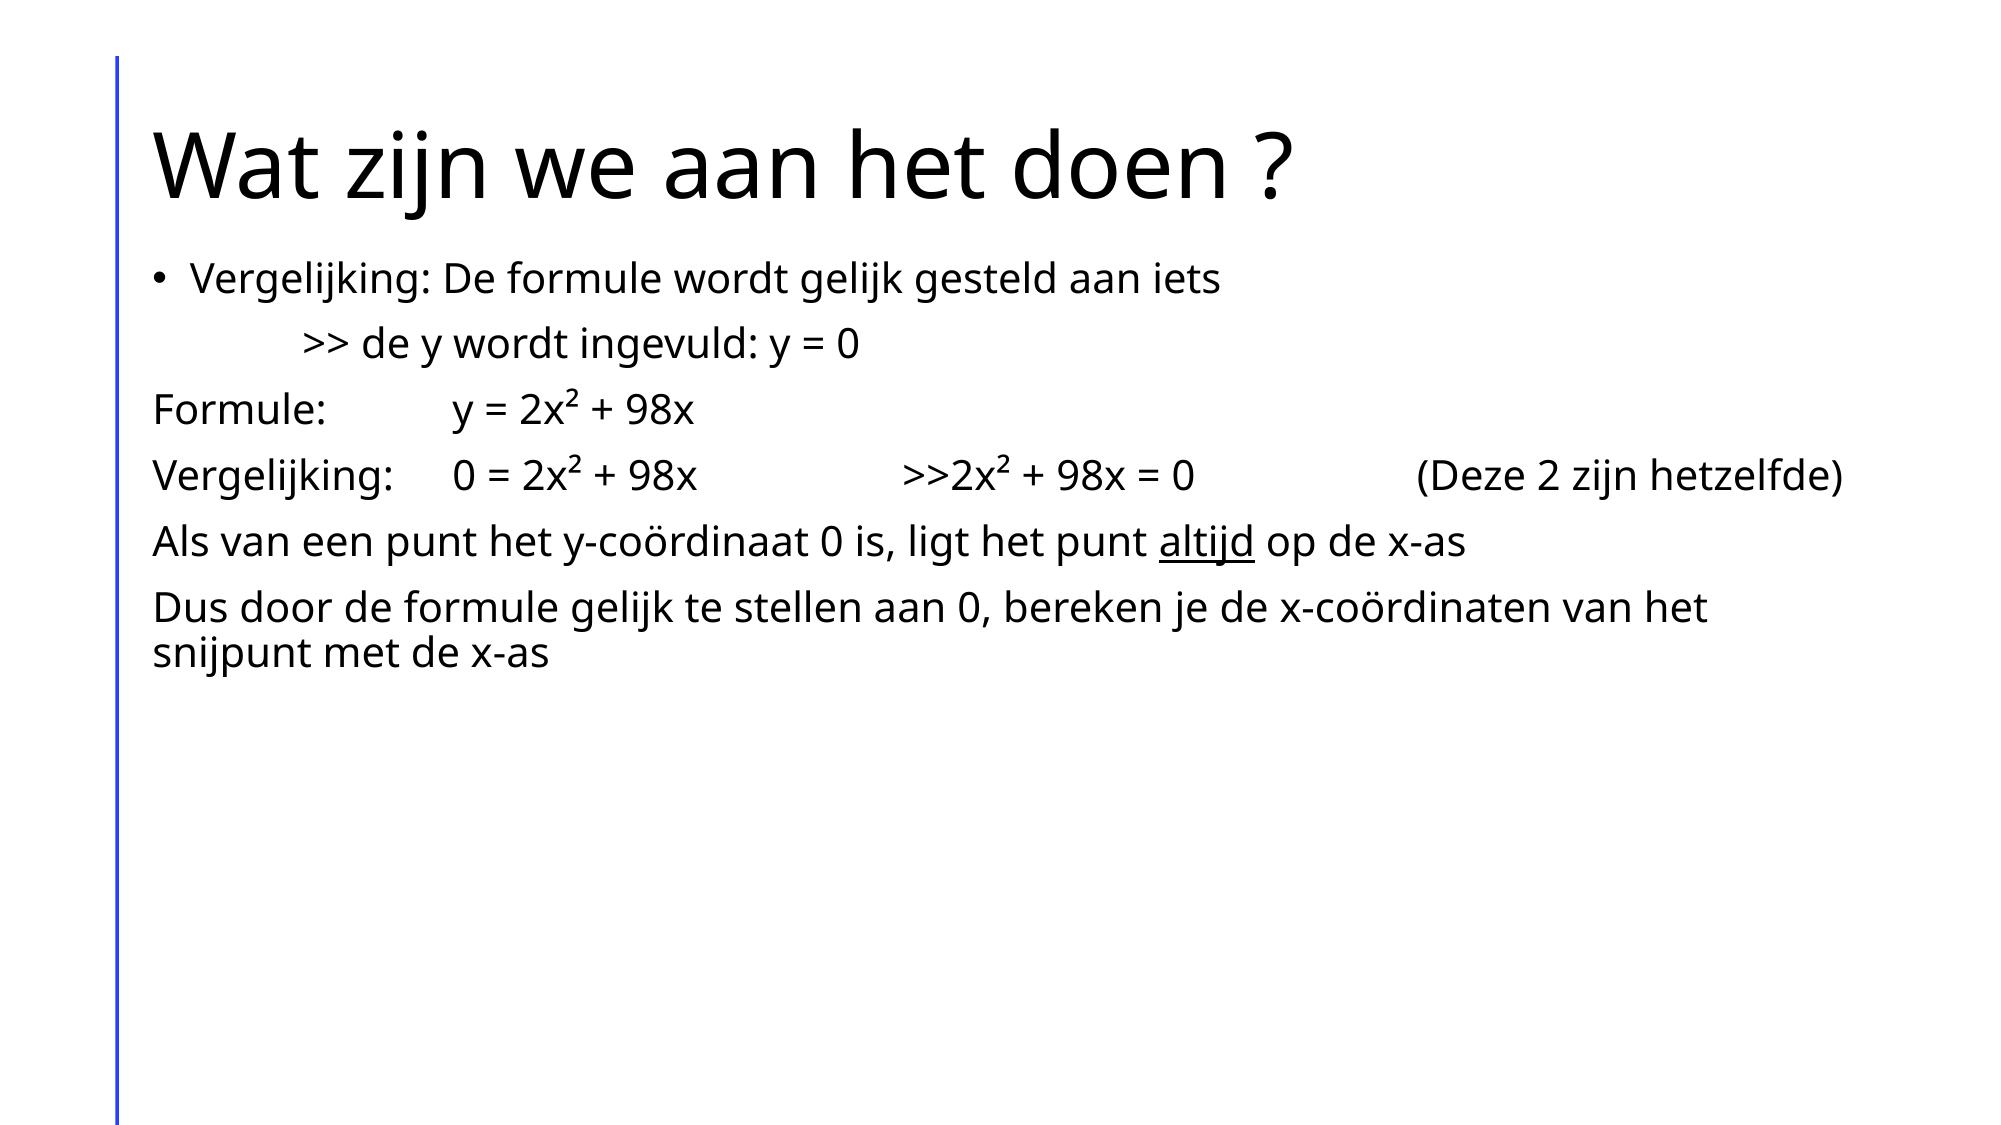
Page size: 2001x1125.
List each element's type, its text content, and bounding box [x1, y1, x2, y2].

title Wat zijn we aan het doen ? [137, 59, 1863, 249]
list Vergelijking: De formule wordt gelijk gesteld aan iets >> de y wordt ingevuld: y = 0 Formule: y = 2x² + 98x Vergelijking: 0 = 2x² + 98x >>2x² + 98x = 0 (Deze 2 zijn hetzelfde) Als van een punt het y-coördinaat 0 is, ligt het punt altijd op de x-as Dus door de formule gelijk te stellen aan 0, bereken je de x-coördinaten van het snijpunt met de x-as [137, 249, 1863, 1090]
